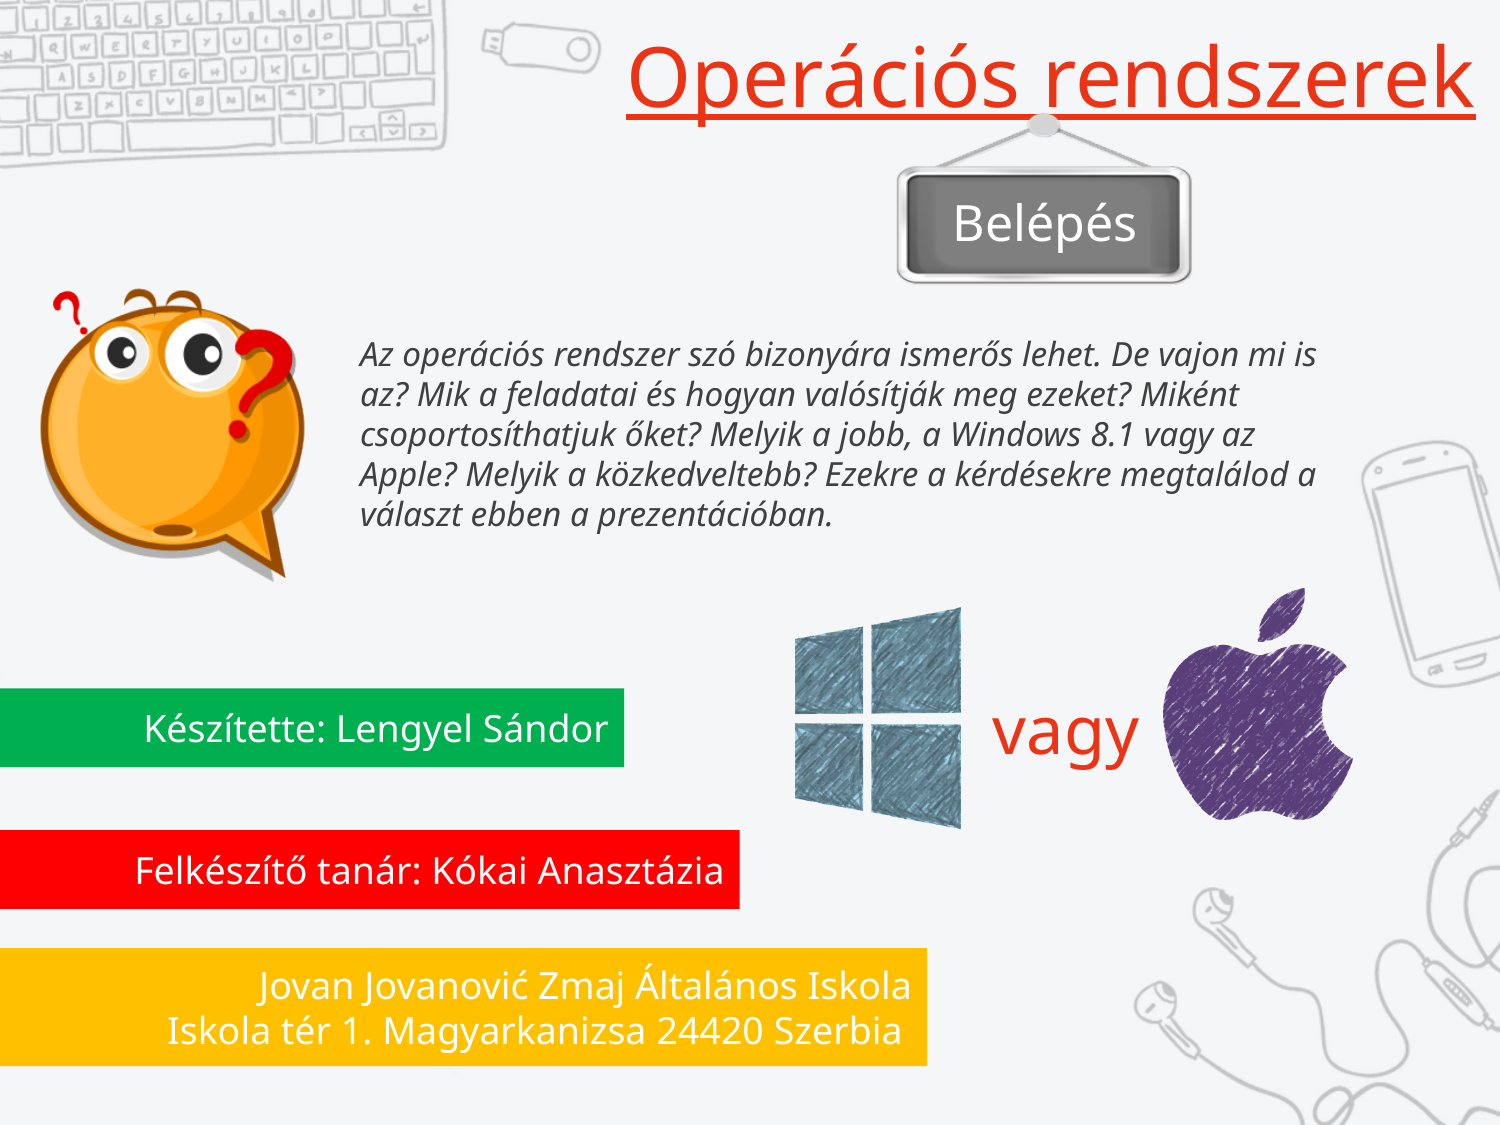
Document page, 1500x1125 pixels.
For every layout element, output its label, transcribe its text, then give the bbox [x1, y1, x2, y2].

text_box vagy [967, 672, 1158, 783]
picture [0, 0, 1500, 1125]
title Operációs rendszerek [558, 19, 1500, 130]
text_box Készítette: Lengyel Sándor [0, 686, 626, 769]
text_box Jovan Jovanović Zmaj Általános Iskola Iskola tér 1. Magyarkanizsa 24420 Szerbia [0, 946, 929, 1068]
text_box Felkészítő tanár: Kókai Anasztázia [0, 828, 742, 911]
text_box Az operációs rendszer szó bizonyára ismerős lehet. De vajon mi is az? Mik a feladatai és hogyan valósítják meg ezeket? Miként csoportosíthatjuk őket? Melyik a jobb, a Windows 8.1 vagy az Apple? Melyik a közkedveltebb? Ezekre a kérdésekre megtalálod a választ ebben a prezentációban. [345, 326, 1353, 541]
